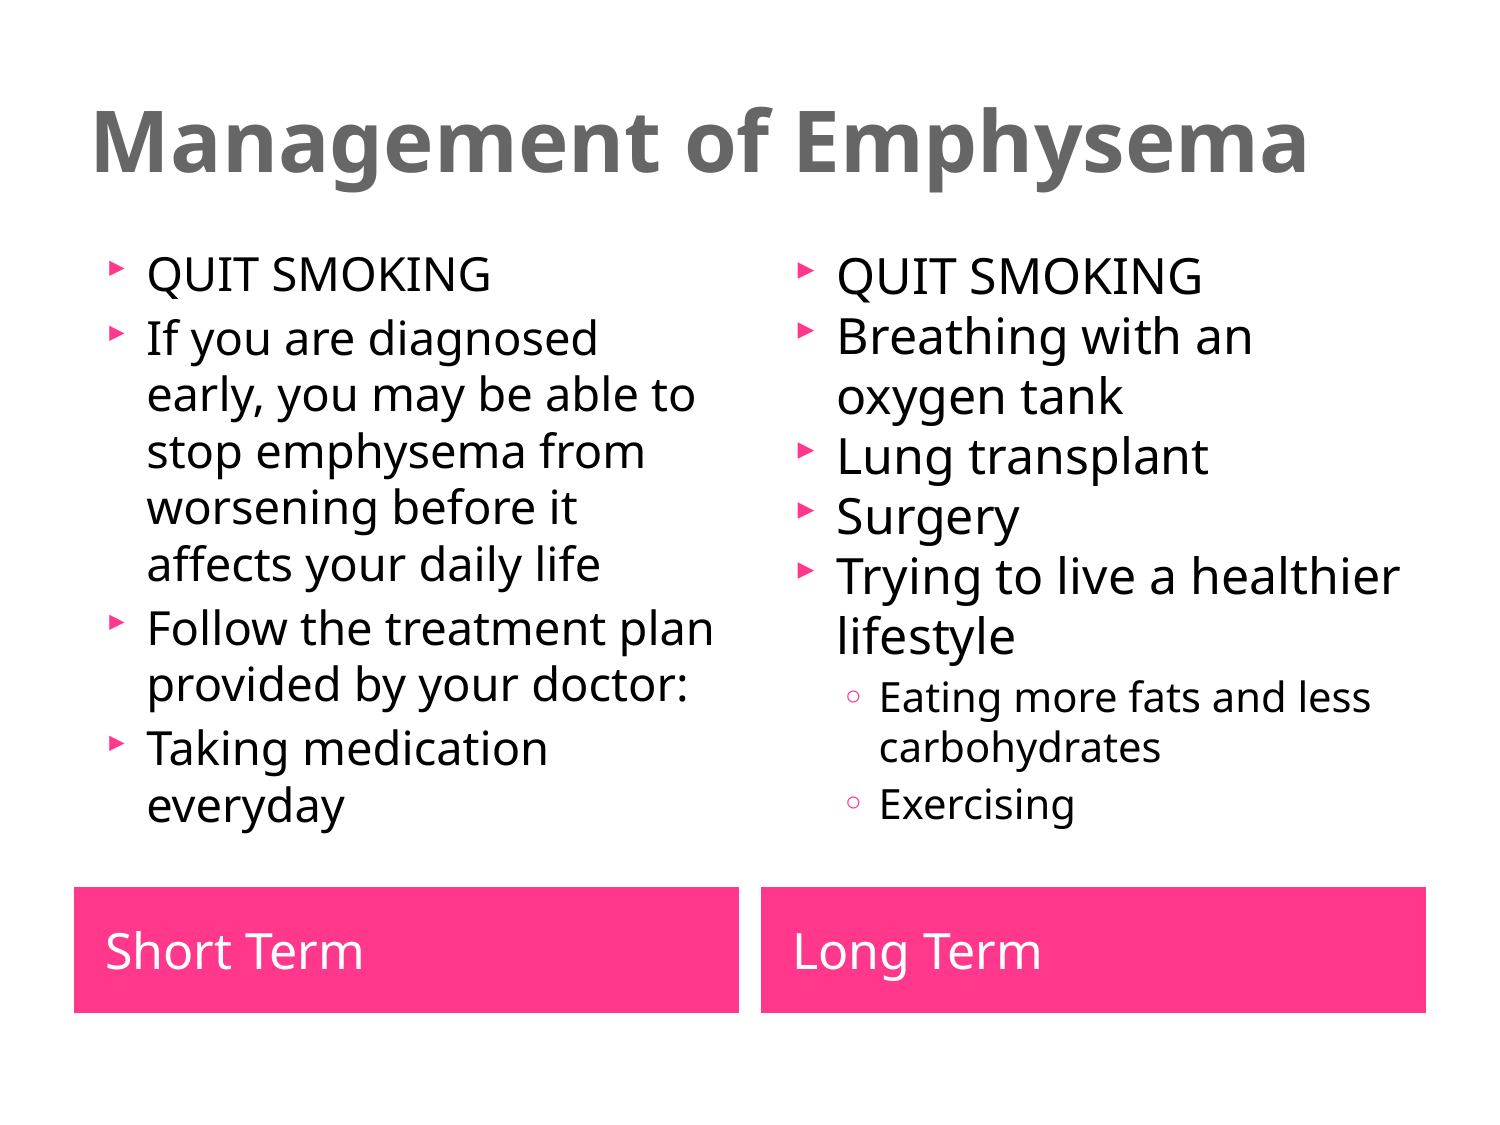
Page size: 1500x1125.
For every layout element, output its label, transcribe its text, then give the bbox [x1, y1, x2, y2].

list Short Term [74, 887, 739, 1013]
list QUIT SMOKING If you are diagnosed early, you may be able to stop emphysema from worsening before it affects your daily life Follow the treatment plan provided by your doctor: Taking medication everyday [75, 236, 738, 884]
list Long Term [761, 887, 1426, 1013]
list QUIT SMOKING Breathing with an oxygen tank Lung transplant Surgery Trying to live a healthier lifestyle Eating more fats and less carbohydrates Exercising [761, 236, 1425, 884]
title Management of Emphysema [75, 44, 1425, 233]
